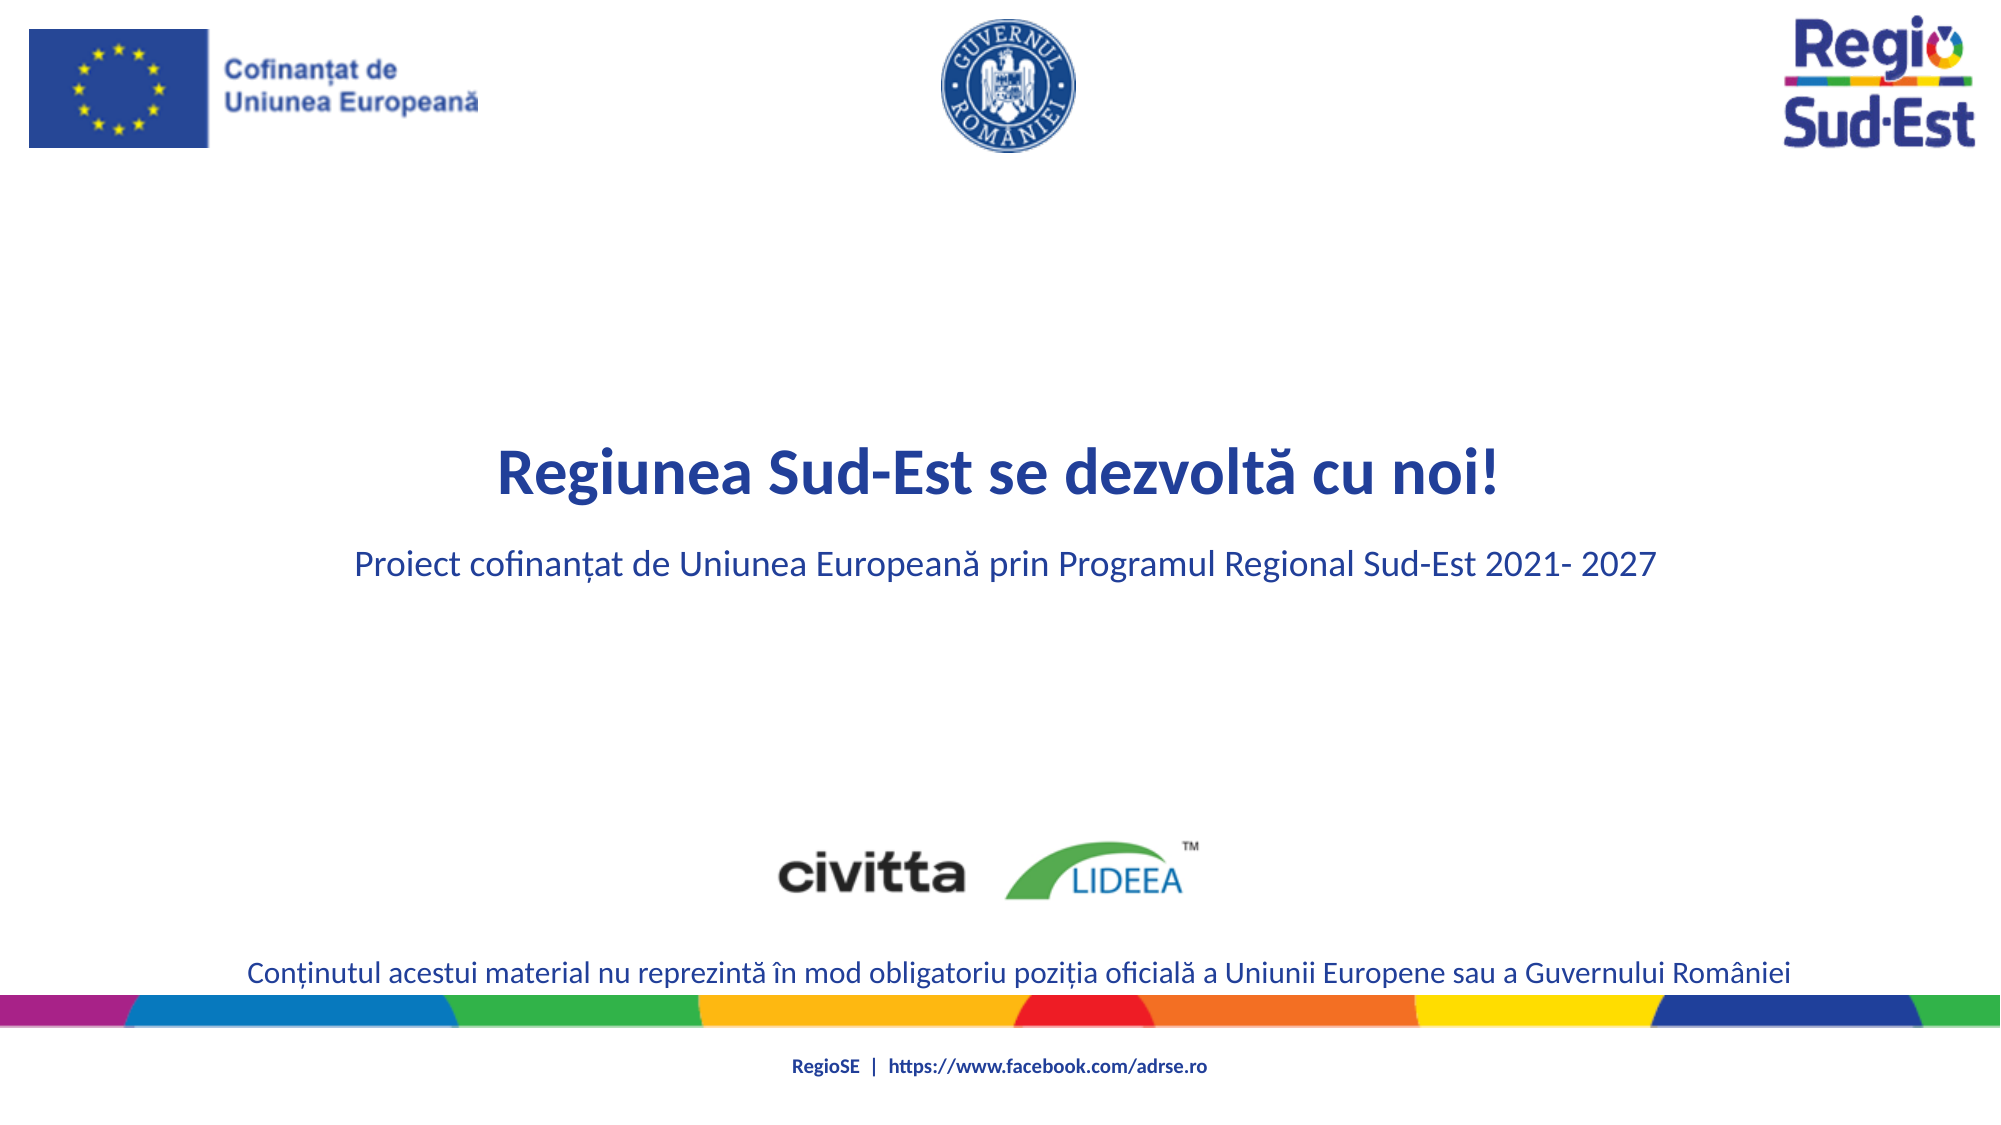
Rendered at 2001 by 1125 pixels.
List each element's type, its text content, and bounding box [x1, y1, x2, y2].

picture [941, 19, 1076, 153]
picture [999, 829, 1206, 904]
picture [28, 28, 478, 148]
text_box Proiect cofinanțat de Uniunea Europeană prin Programul Regional Sud-Est 2021- 2027 [272, 531, 1741, 592]
text_box RegioSE | https://www.facebook.com/adrse.ro [776, 1029, 1223, 1085]
picture [0, 995, 2000, 1029]
title Regiunea Sud-Est se dezvoltă cu noi! [249, 367, 1750, 517]
subtitle Conținutul acestui material nu reprezintă în mod obligatoriu poziția oficială a Uniunii Europene sau a Guvernului României [117, 948, 1925, 995]
picture [772, 831, 980, 909]
picture [1759, 0, 2000, 220]
